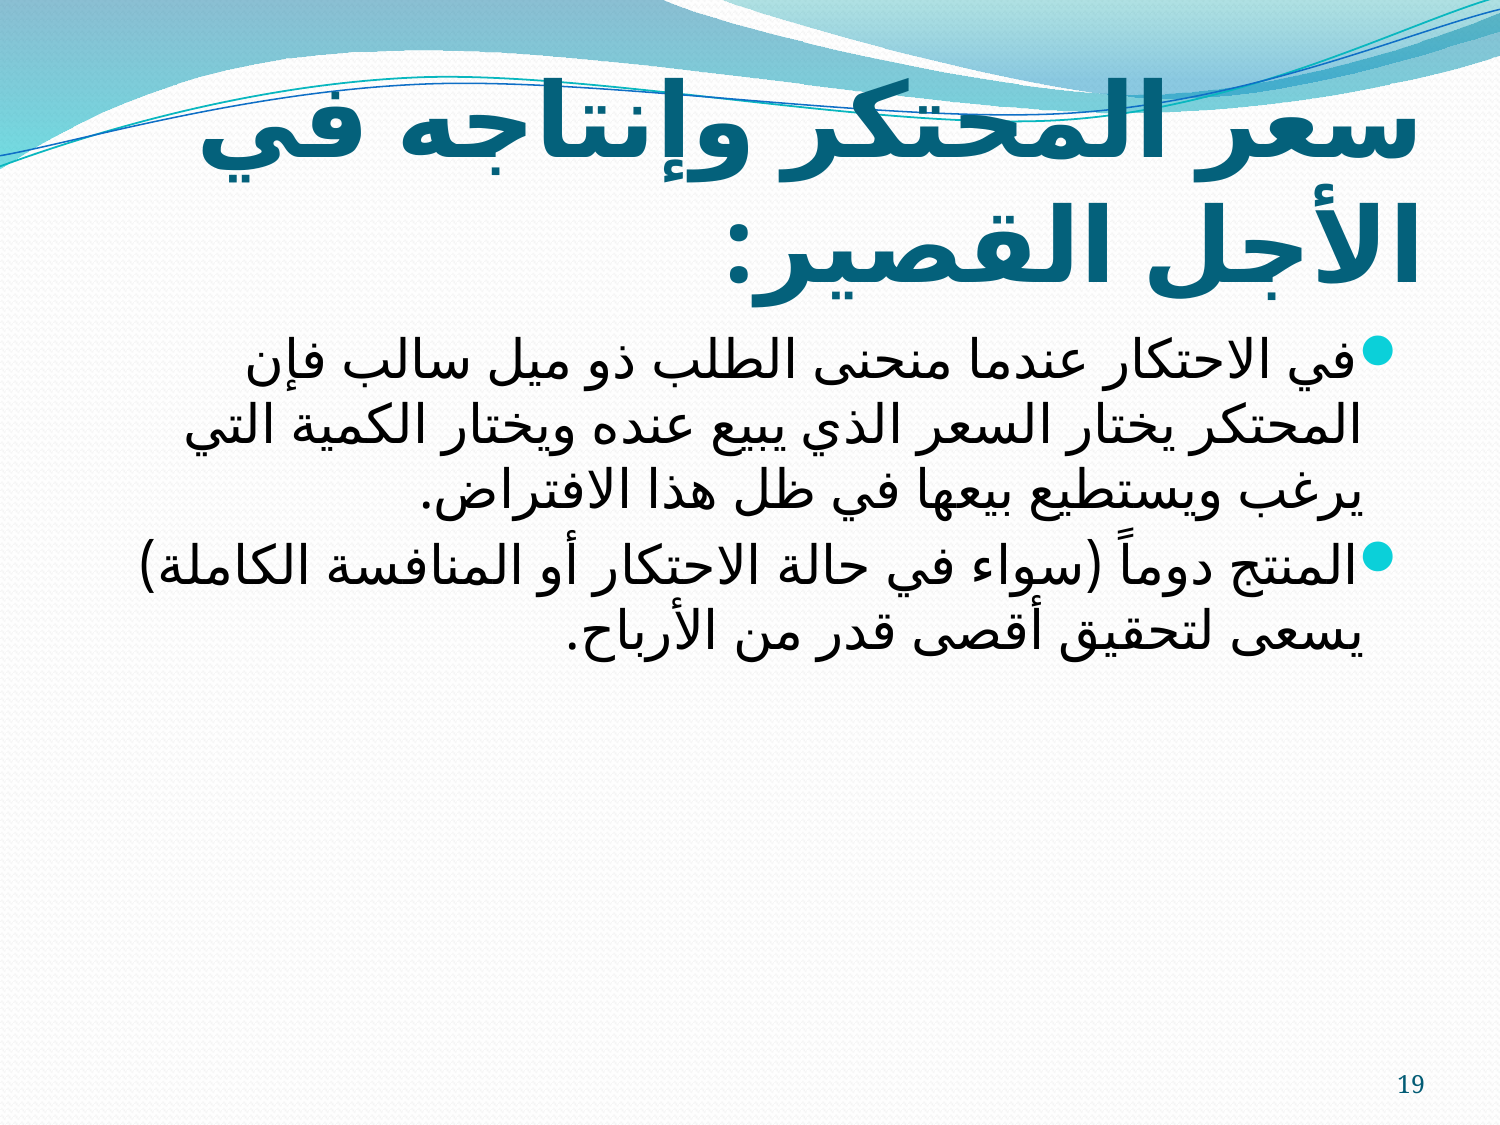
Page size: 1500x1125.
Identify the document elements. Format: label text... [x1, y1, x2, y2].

slide_number 19 [1299, 1042, 1425, 1103]
list في الاحتكار عندما منحنى الطلب ذو ميل سالب فإن المحتكر يختار السعر الذي يبيع عنده ويختار الكمية التي يرغب ويستطيع بيعها في ظل هذا الافتراض. المنتج دوماً (سواء في حالة الاحتكار أو المنافسة الكاملة) يسعى لتحقيق أقصى قدر من الأرباح. [75, 317, 1425, 1038]
title سعر المحتكر وإنتاجه في الأجل القصير: [75, 115, 1425, 303]
